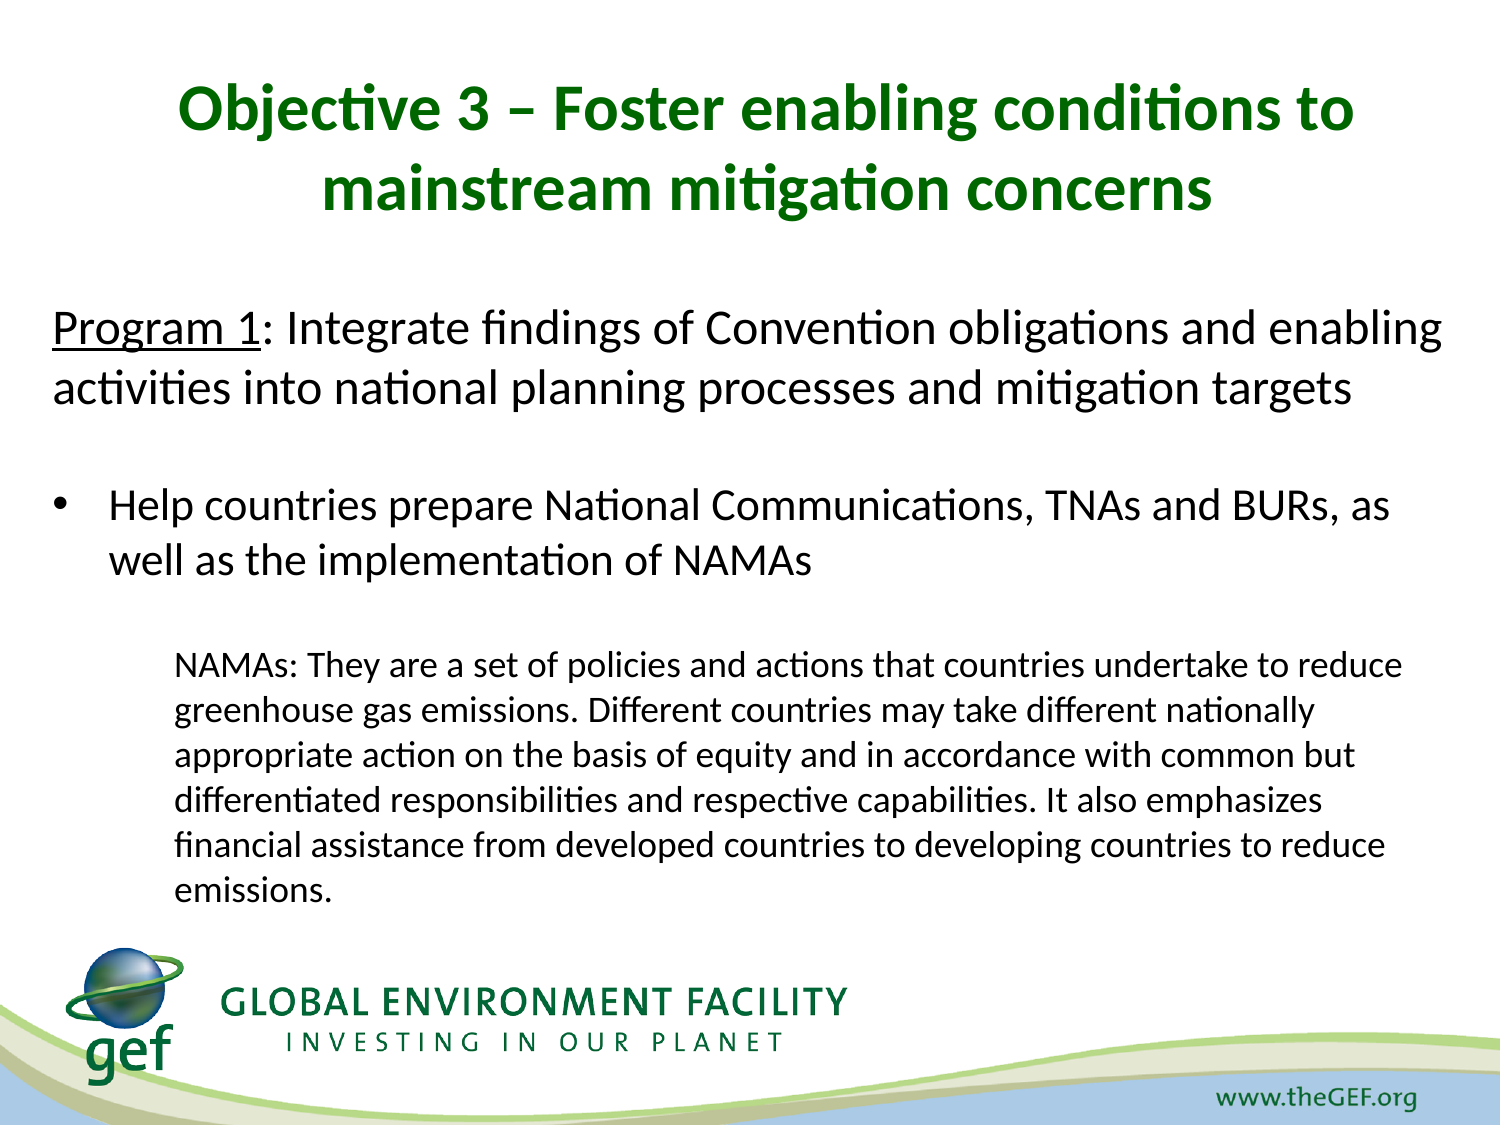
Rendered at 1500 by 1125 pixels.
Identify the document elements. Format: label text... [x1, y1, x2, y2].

title Objective 3 – Foster enabling conditions to mainstream mitigation concerns [34, 24, 1500, 263]
picture [0, 920, 1500, 1125]
text_box Program 1: Integrate findings of Convention obligations and enabling activities into national planning processes and mitigation targets Help countries prepare National Communications, TNAs and BURs, as well as the implementation of NAMAs NAMAs: They are a set of policies and actions that countries undertake to reduce greenhouse gas emissions. Different countries may take different nationally appropriate action on the basis of equity and in accordance with common but differentiated responsibilities and respective capabilities. It also emphasizes financial assistance from developed countries to developing countries to reduce emissions. [37, 287, 1475, 918]
